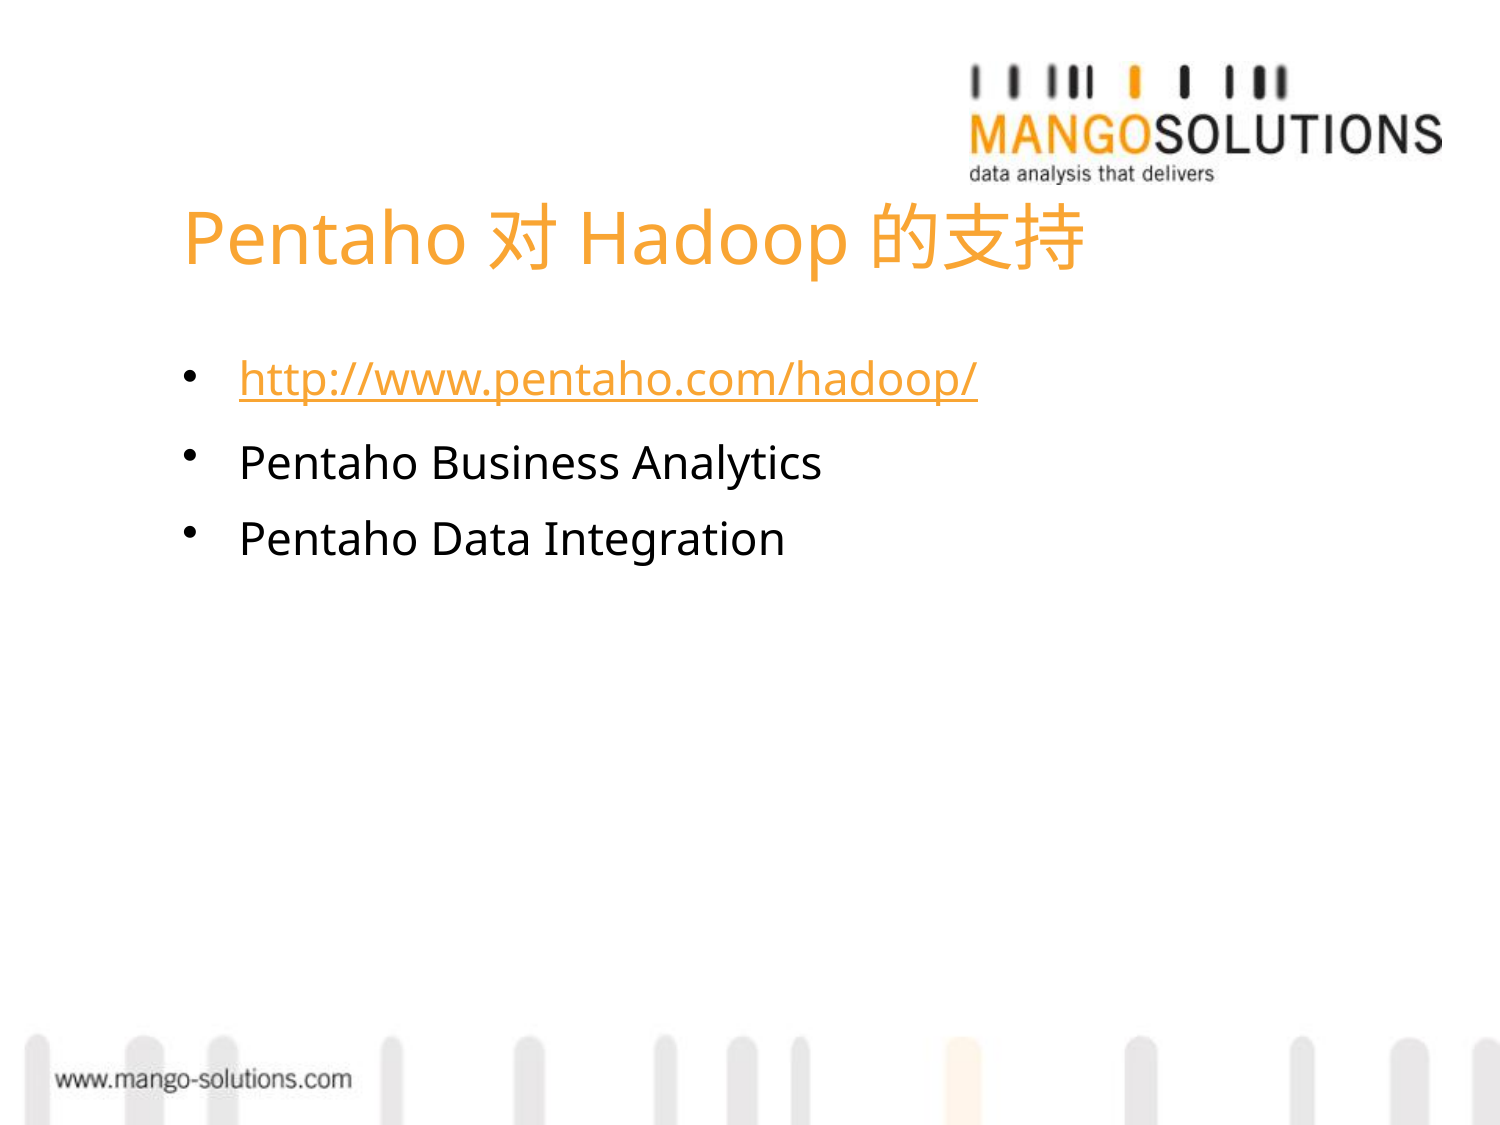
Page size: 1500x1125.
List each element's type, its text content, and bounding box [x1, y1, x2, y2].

picture [969, 61, 1442, 185]
list http://www.pentaho.com/hadoop/ Pentaho Business Analytics Pentaho Data Integration [182, 349, 1443, 1010]
picture [0, 1012, 1500, 1125]
title Pentaho对Hadoop的支持 [182, 196, 1443, 349]
